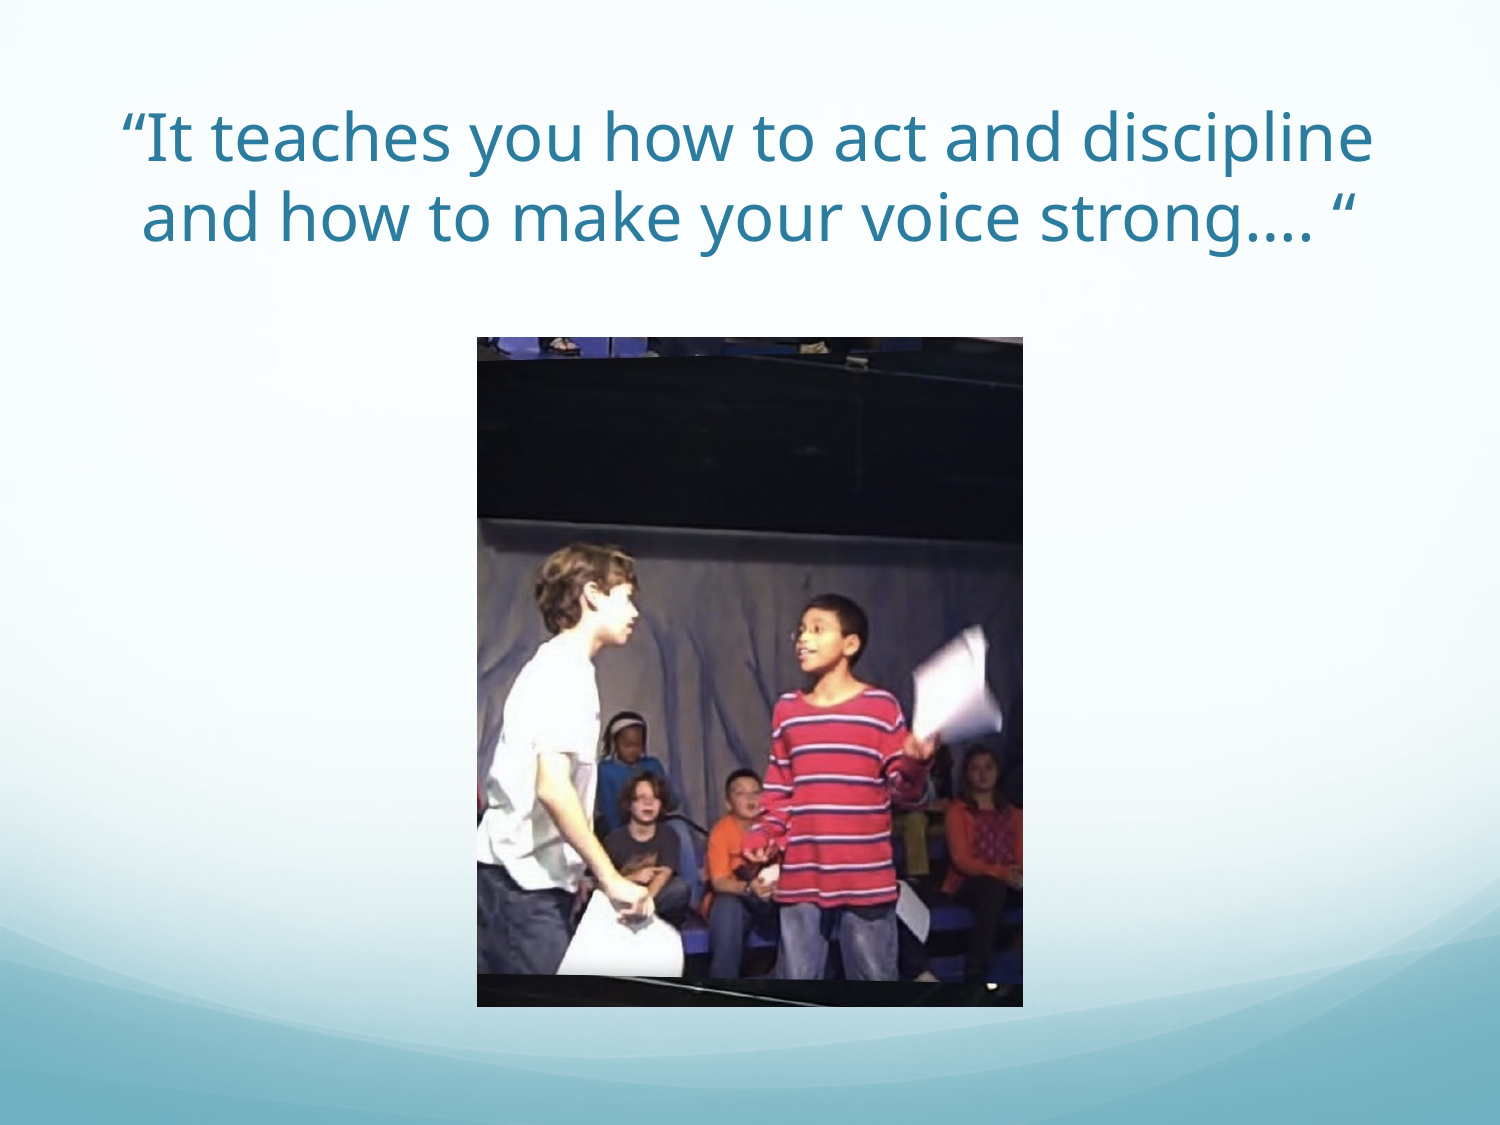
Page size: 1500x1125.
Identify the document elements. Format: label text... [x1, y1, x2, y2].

title “It teaches you how to act and discipline and how to make your voice strong…. “ [90, 109, 1410, 263]
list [130, 337, 1370, 1007]
